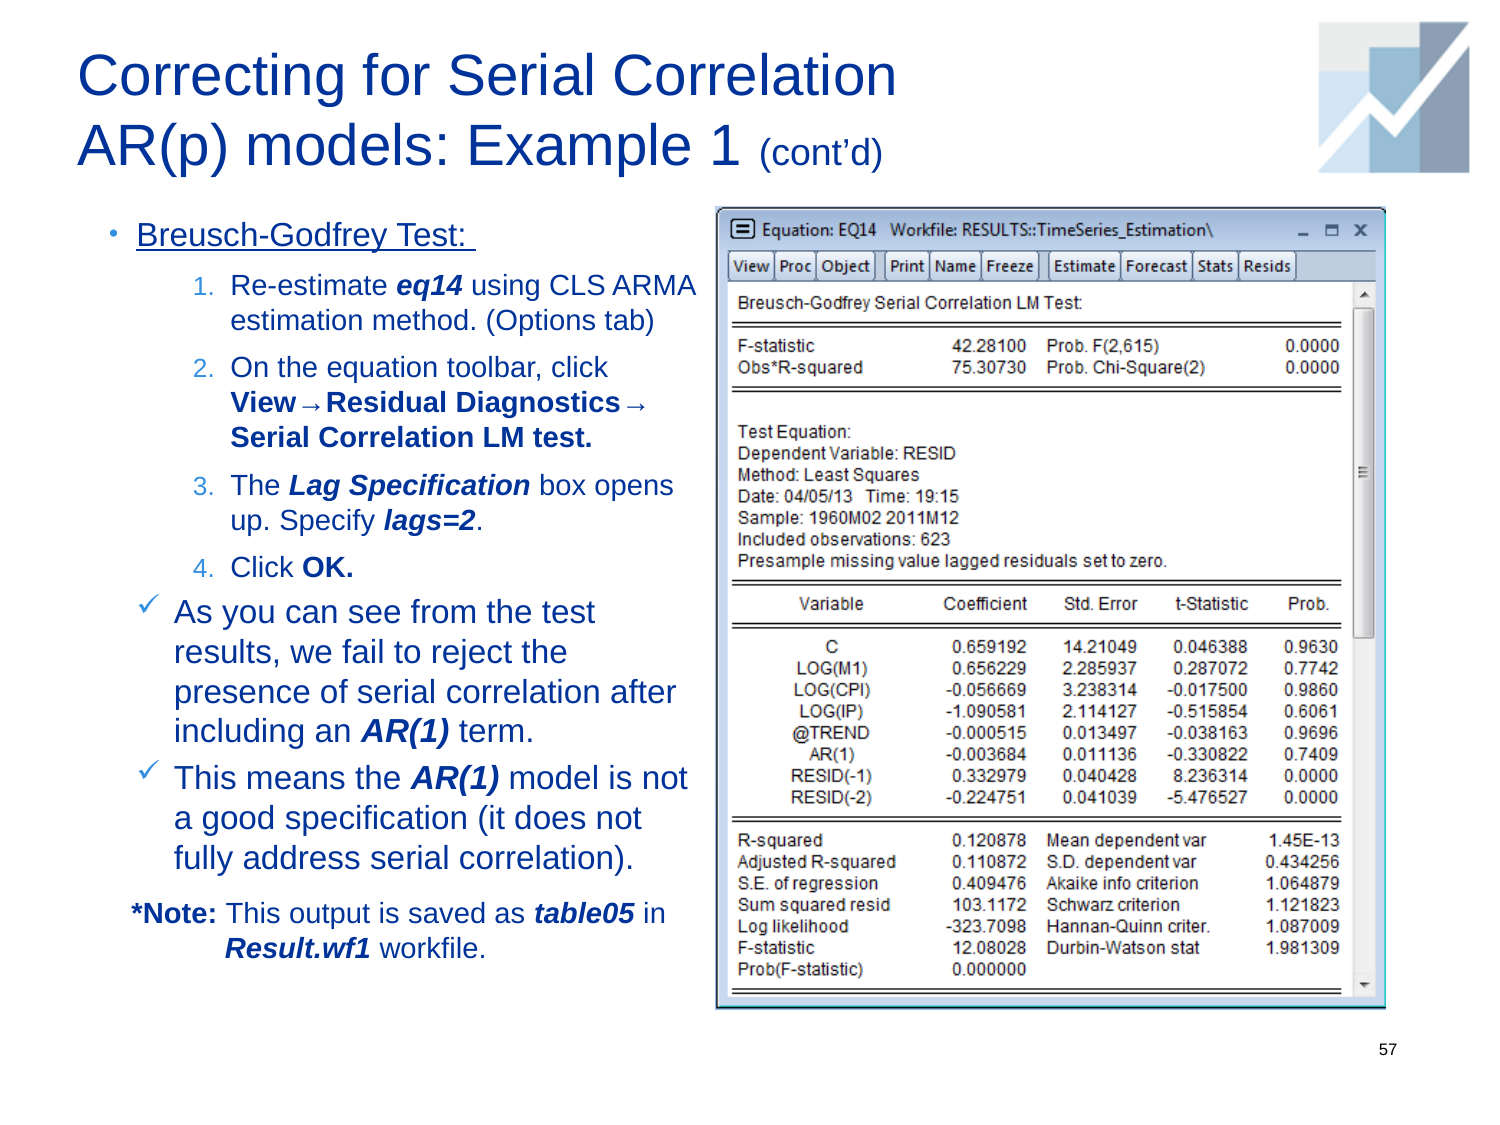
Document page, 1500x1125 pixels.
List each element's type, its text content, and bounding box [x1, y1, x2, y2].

title Correcting for Serial Correlation AR(p) models: Example 1 (cont’d) [62, 0, 1297, 185]
picture [1300, 11, 1479, 181]
slide_number 57 [1262, 1015, 1413, 1067]
text_box *Note: This output is saved as table05 in Result.wf1 workfile. [116, 887, 710, 970]
text_box Breusch-Godfrey Test: Re-estimate eq14 using CLS ARMA estimation method. (Options tab) On the equation toolbar, click View→Residual Diagnostics→ Serial Correlation LM test. The Lag Specification box opens up. Specify lags=2. Click OK. As you can see from the test results, we fail to reject the presence of serial correlation after including an AR(1) term. This means the AR(1) model is not a good specification (it does not fully address serial correlation). [93, 206, 713, 970]
picture [715, 205, 1386, 1011]
